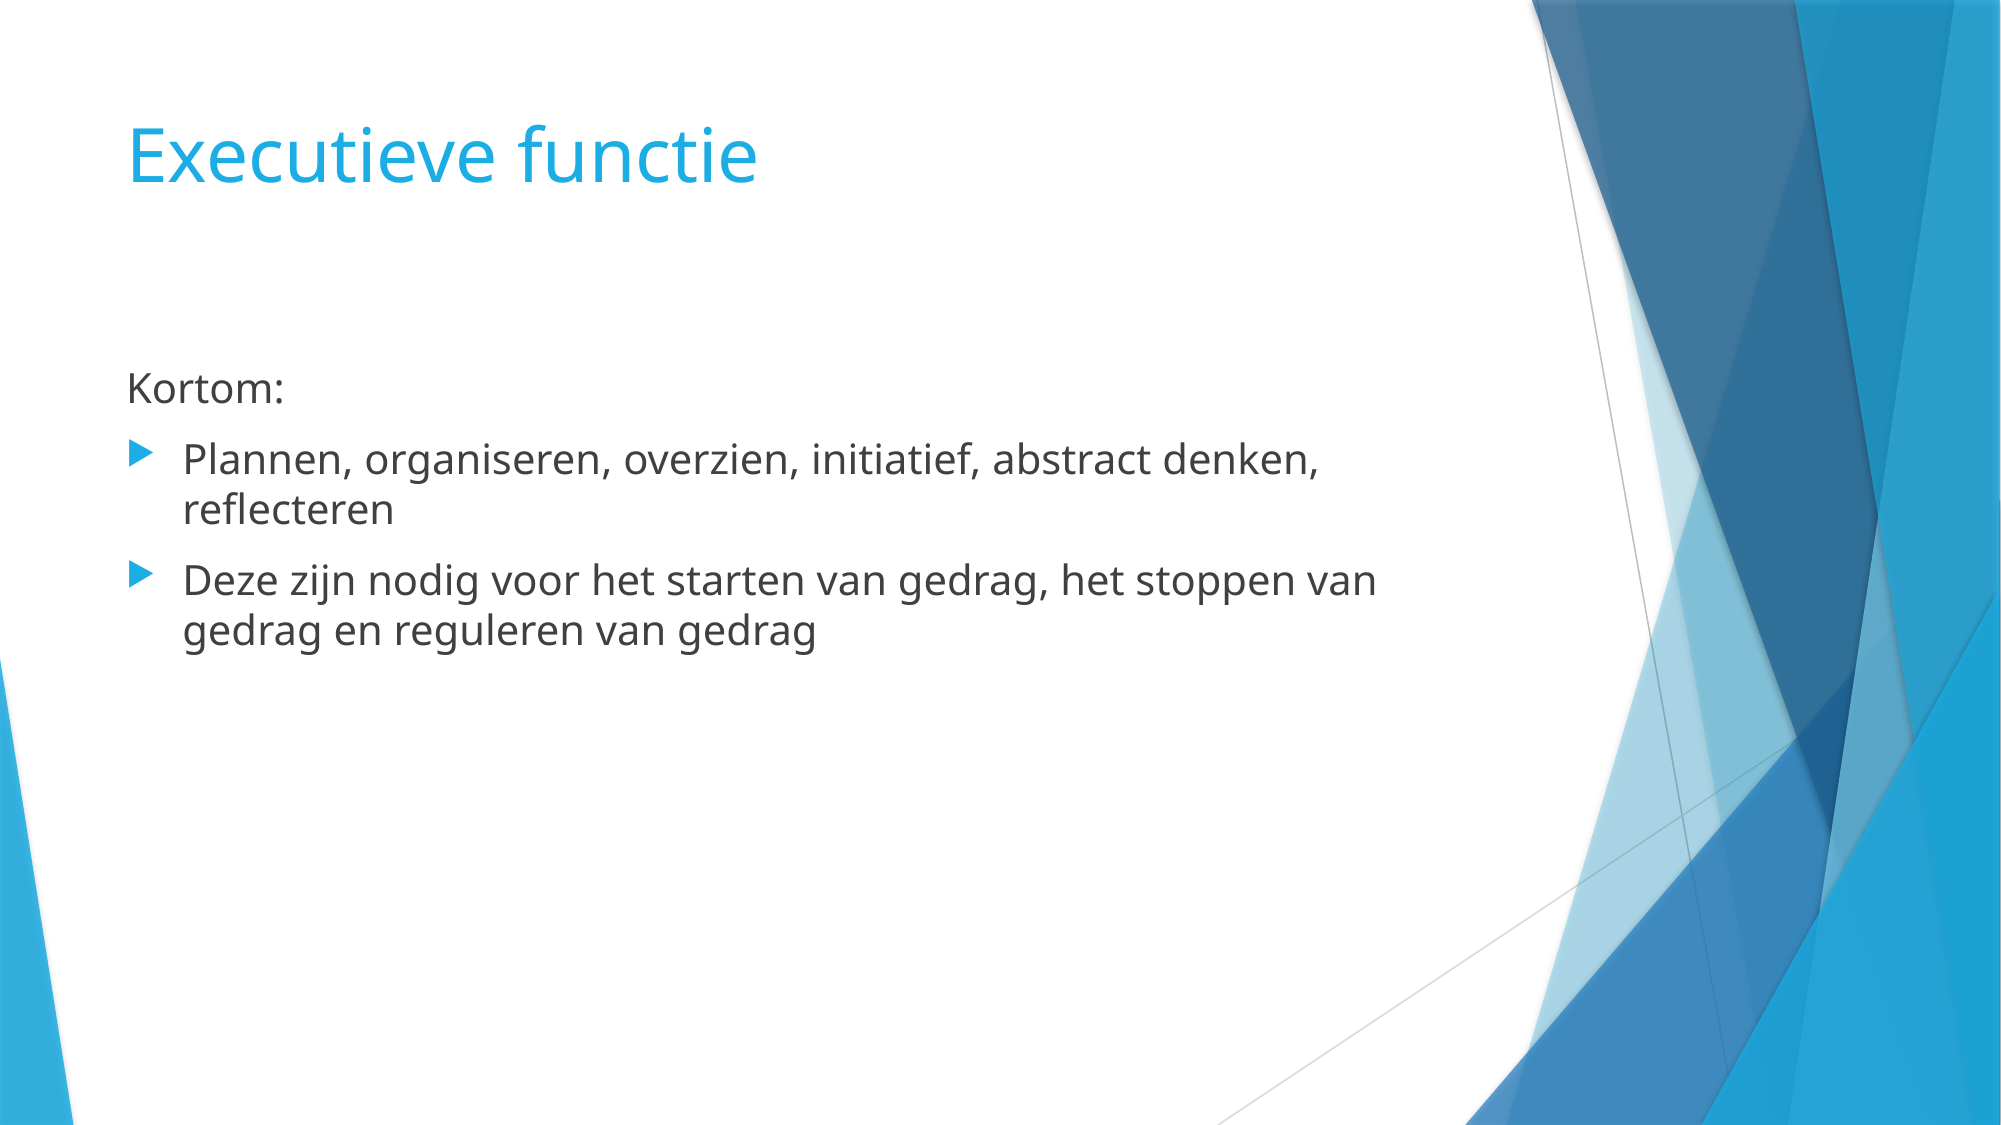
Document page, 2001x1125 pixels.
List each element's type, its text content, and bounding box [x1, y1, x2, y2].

title Executieve functie [111, 99, 1522, 317]
list Kortom: Plannen, organiseren, overzien, initiatief, abstract denken, reflecteren Deze zijn nodig voor het starten van gedrag, het stoppen van gedrag en reguleren van gedrag [111, 354, 1522, 992]
